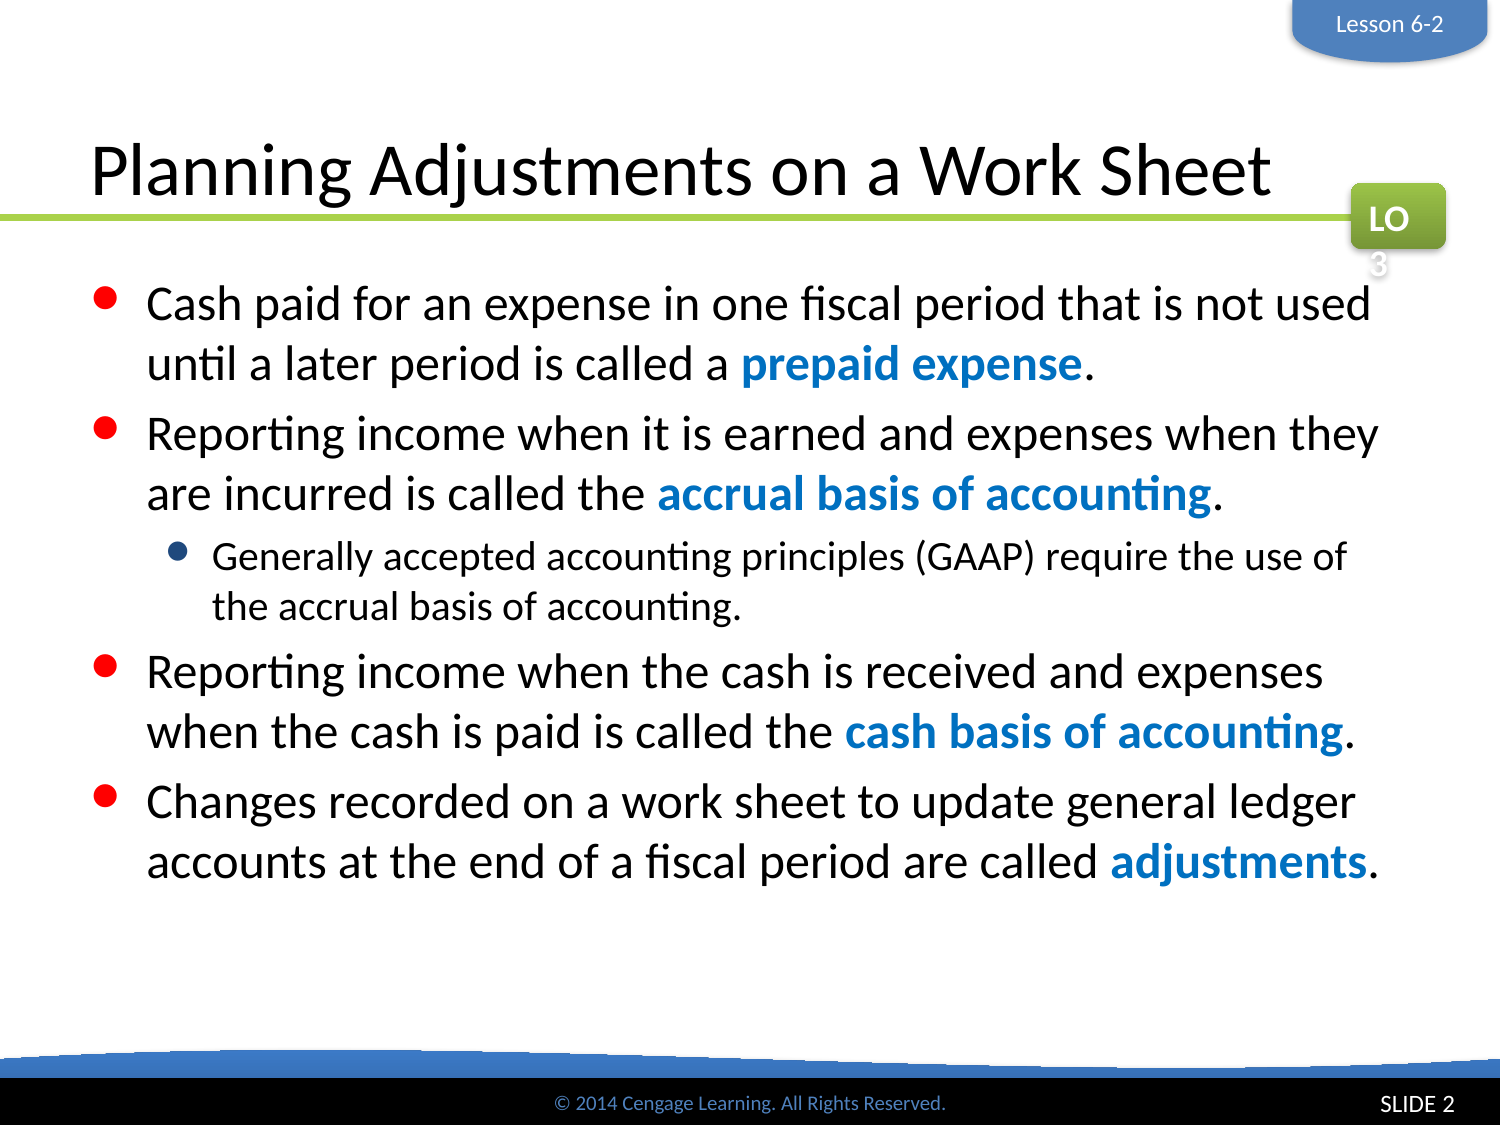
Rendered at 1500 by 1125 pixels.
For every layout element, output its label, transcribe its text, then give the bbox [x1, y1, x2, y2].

list Cash paid for an expense in one fiscal period that is not used until a later period is called a prepaid expense. Reporting income when it is earned and expenses when they are incurred is called the accrual basis of accounting. Generally accepted accounting principles (GAAP) require the use of the accrual basis of accounting. Reporting income when the cash is received and expenses when the cash is paid is called the cash basis of accounting. Changes recorded on a work sheet to update general ledger accounts at the end of a fiscal period are called adjustments. [75, 262, 1425, 1005]
text_box LO3 [1350, 183, 1446, 250]
title Planning Adjustments on a Work Sheet [75, 29, 1350, 218]
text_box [1292, 0, 1488, 63]
slide_number SLIDE 2 [1170, 1080, 1470, 1125]
